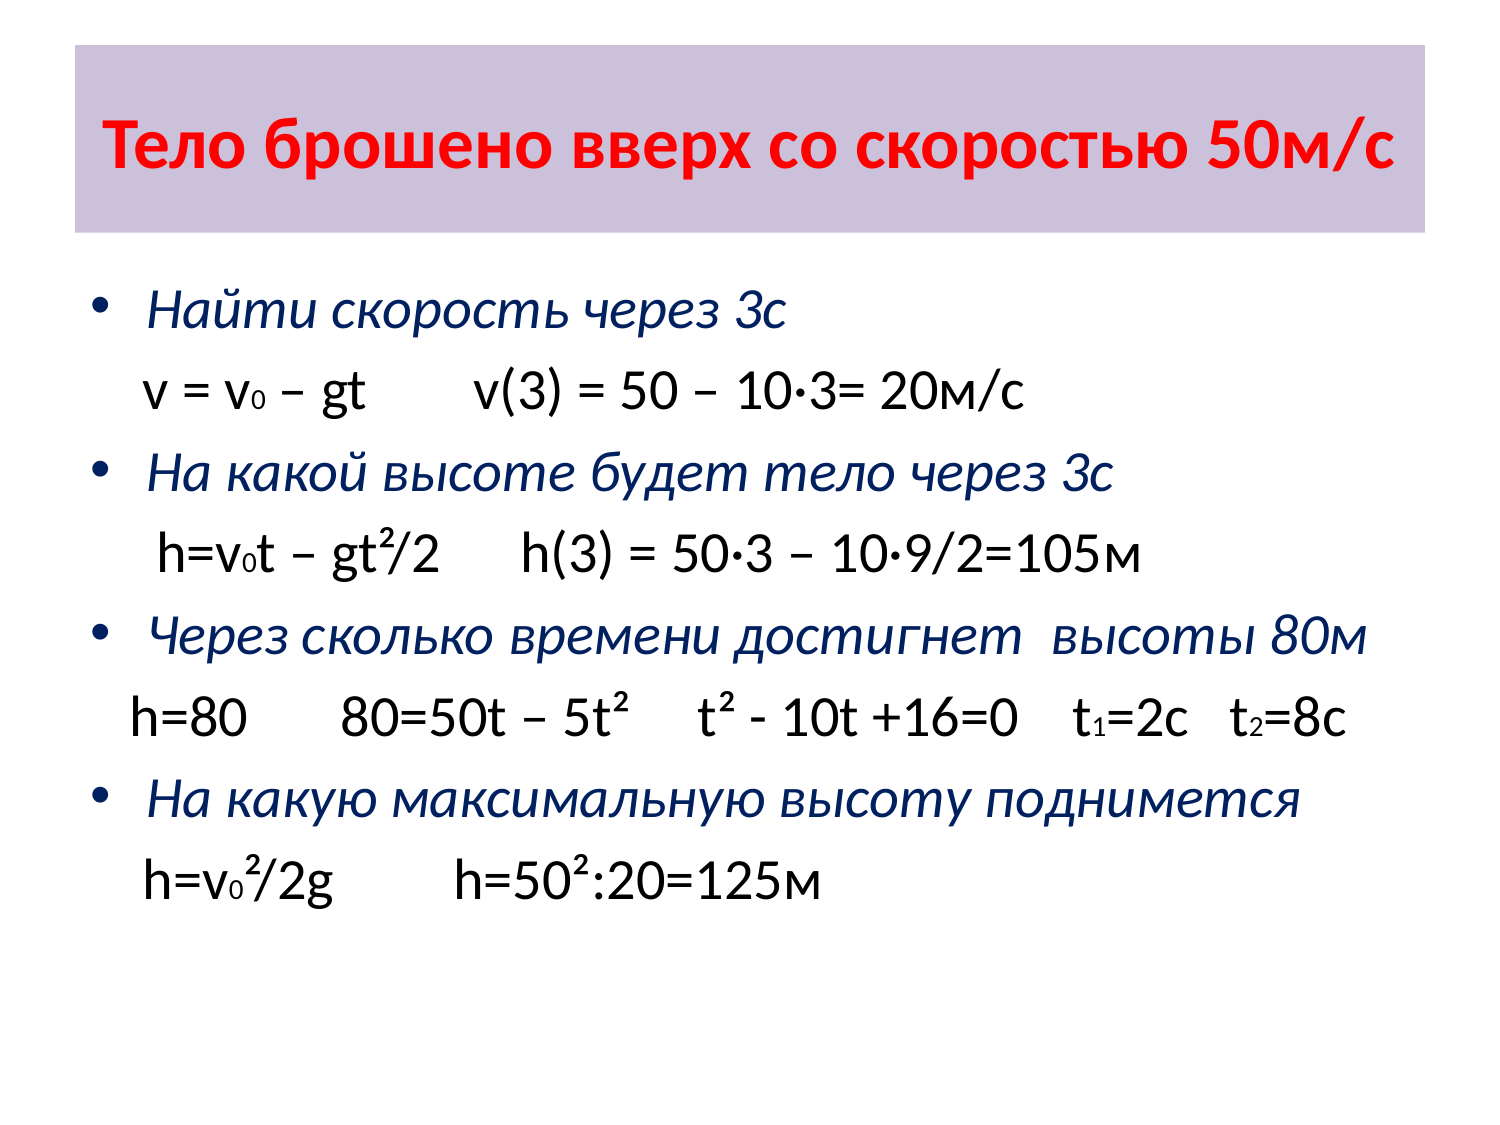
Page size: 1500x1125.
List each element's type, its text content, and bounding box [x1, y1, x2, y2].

title Тело брошено вверх со скоростью 50м/с [75, 45, 1425, 233]
list Найти скорость через 3с v = v0 – gt v(3) = 50 – 10·3= 20м/с На какой высоте будет тело через 3с h=v0t – gt²/2 h(3) = 50·3 – 10·9/2=105м Через сколько времени достигнет высоты 80м h=80 80=50t – 5t² t² - 10t +16=0 t1=2c t2=8c На какую максимальную высоту поднимется h=v0²/2g h=50²:20=125м [75, 262, 1425, 1005]
